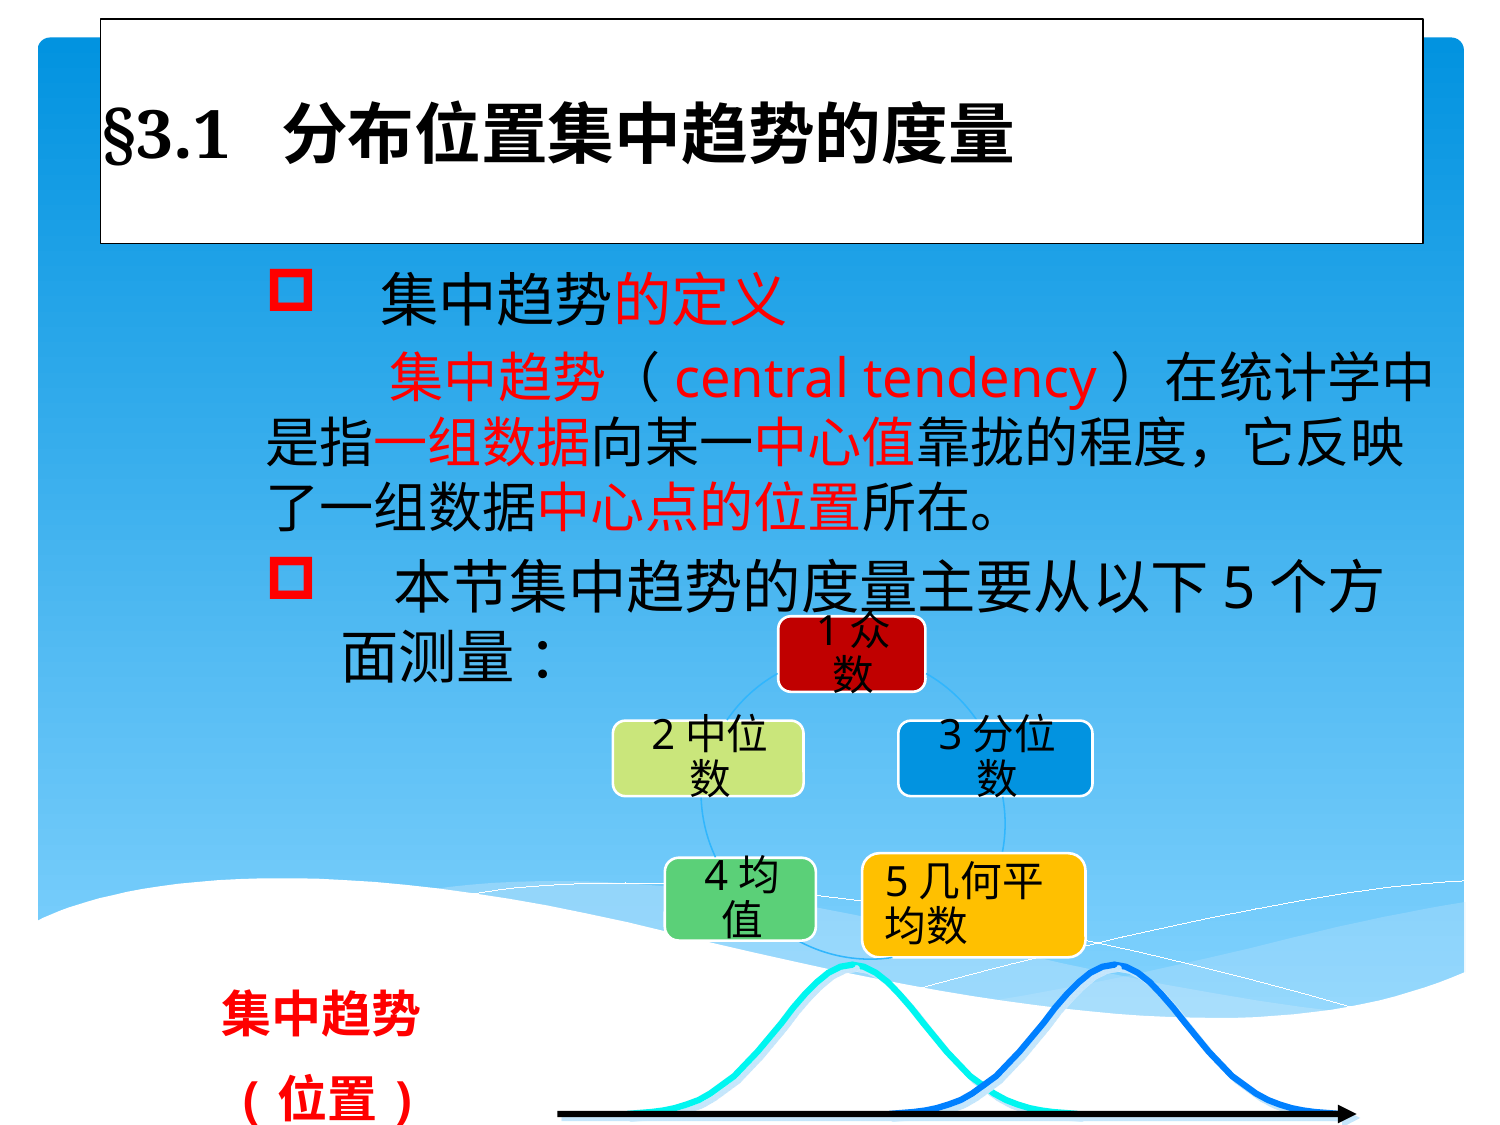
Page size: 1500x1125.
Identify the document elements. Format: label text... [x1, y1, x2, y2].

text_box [521, 620, 1184, 962]
subtitle 集中趋势的定义 集中趋势（central tendency）在统计学中是指一组数据向某一中心值靠拢的程度，它反映了一组数据中心点的位置所在。 本节集中趋势的度量主要从以下5个方面测量 ： [100, 255, 1459, 1012]
title §3.1 分布位置集中趋势的度量 [100, 19, 1424, 244]
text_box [151, 964, 1357, 1125]
